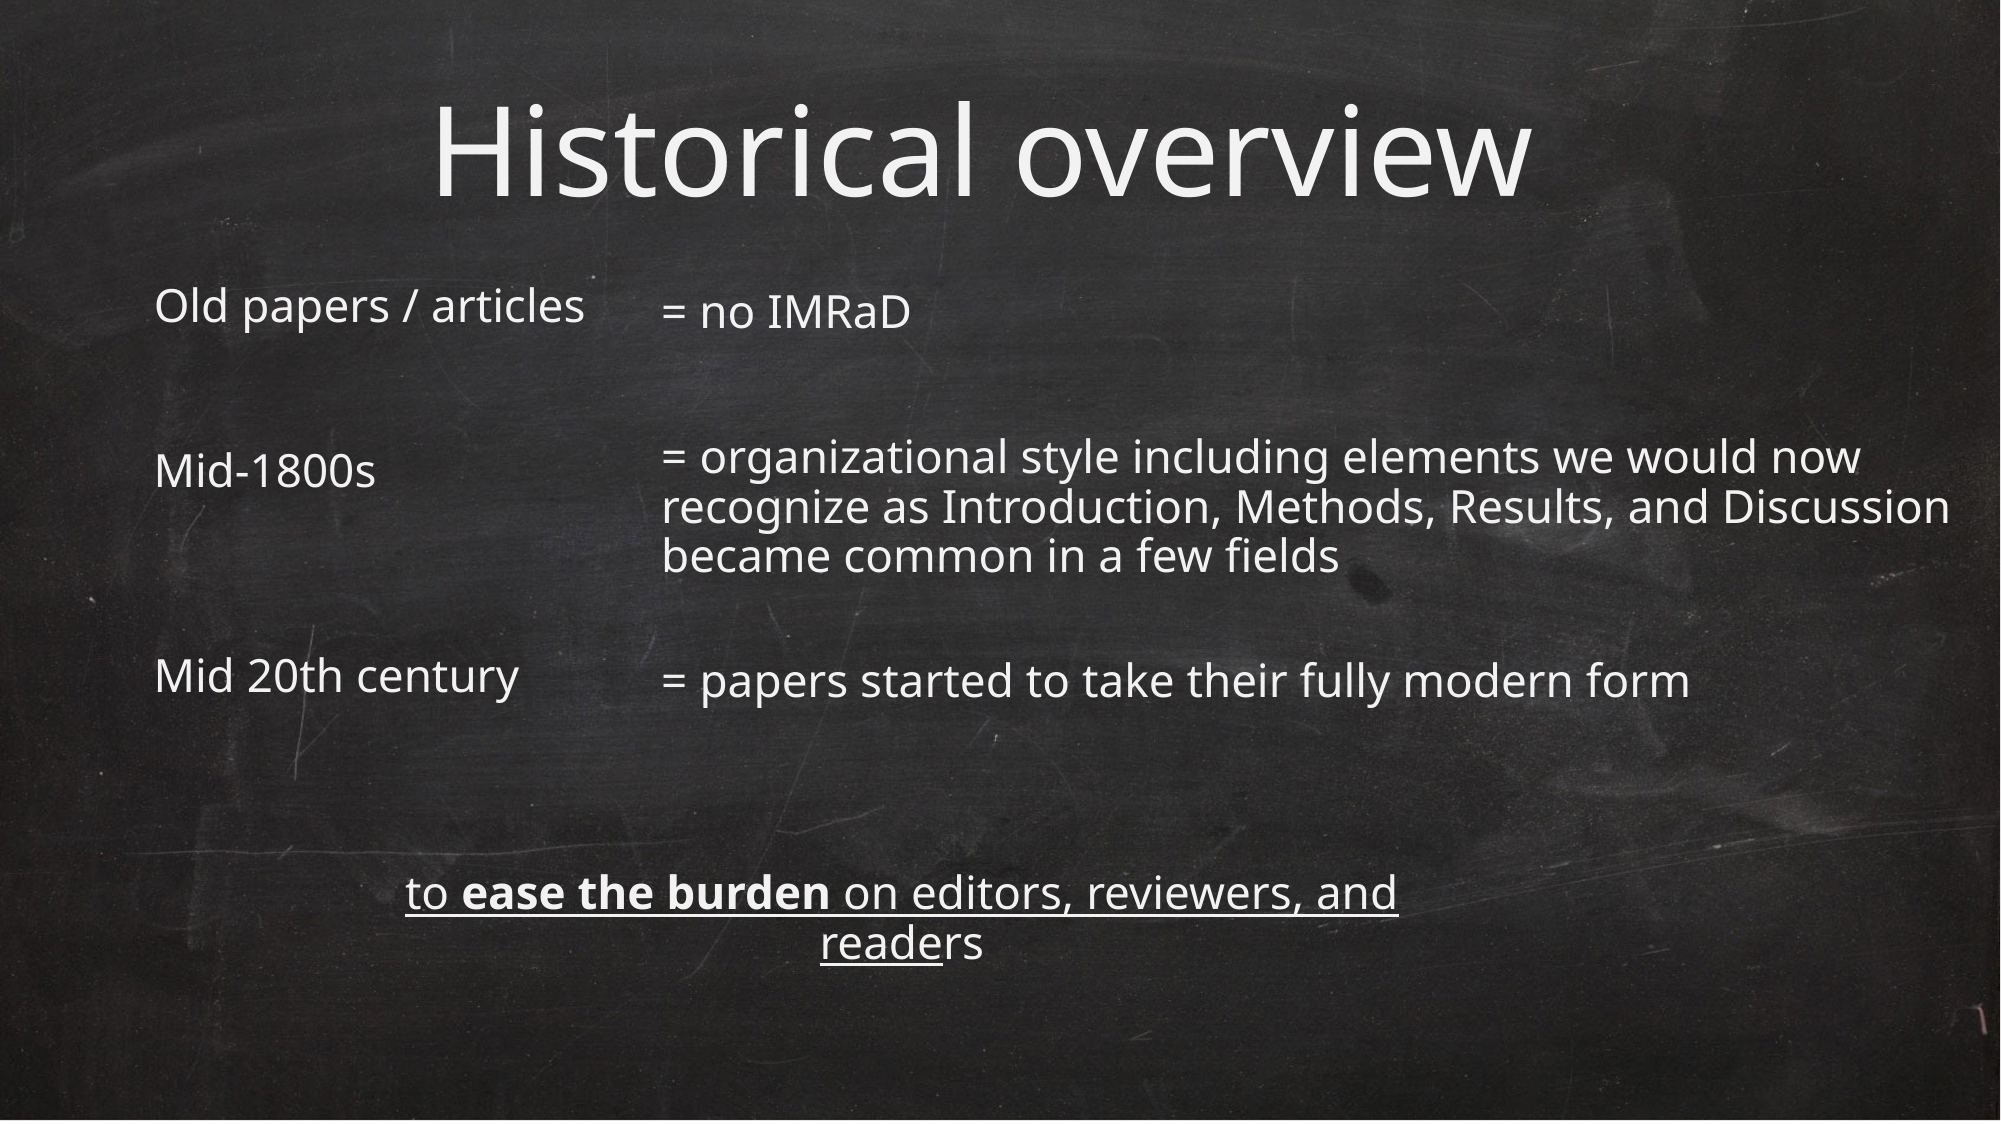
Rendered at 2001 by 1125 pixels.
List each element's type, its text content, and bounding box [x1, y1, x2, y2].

text_box Mid 20th century [138, 645, 562, 738]
text_box = papers started to take their fully modern form [646, 574, 1973, 746]
text_box to ease the burden on editors, reviewers, and readers [351, 863, 1453, 1034]
text_box = no IMRaD [646, 205, 960, 350]
text_box Mid-1800s [138, 440, 562, 533]
title Historical overview [231, 63, 1732, 232]
text_box = organizational style including elements we would now recognize as Introduction, Methods, Results, and Discussion became common in a few fields [646, 350, 1973, 574]
subtitle Old papers / articles [138, 275, 646, 368]
picture [0, 0, 2001, 1125]
